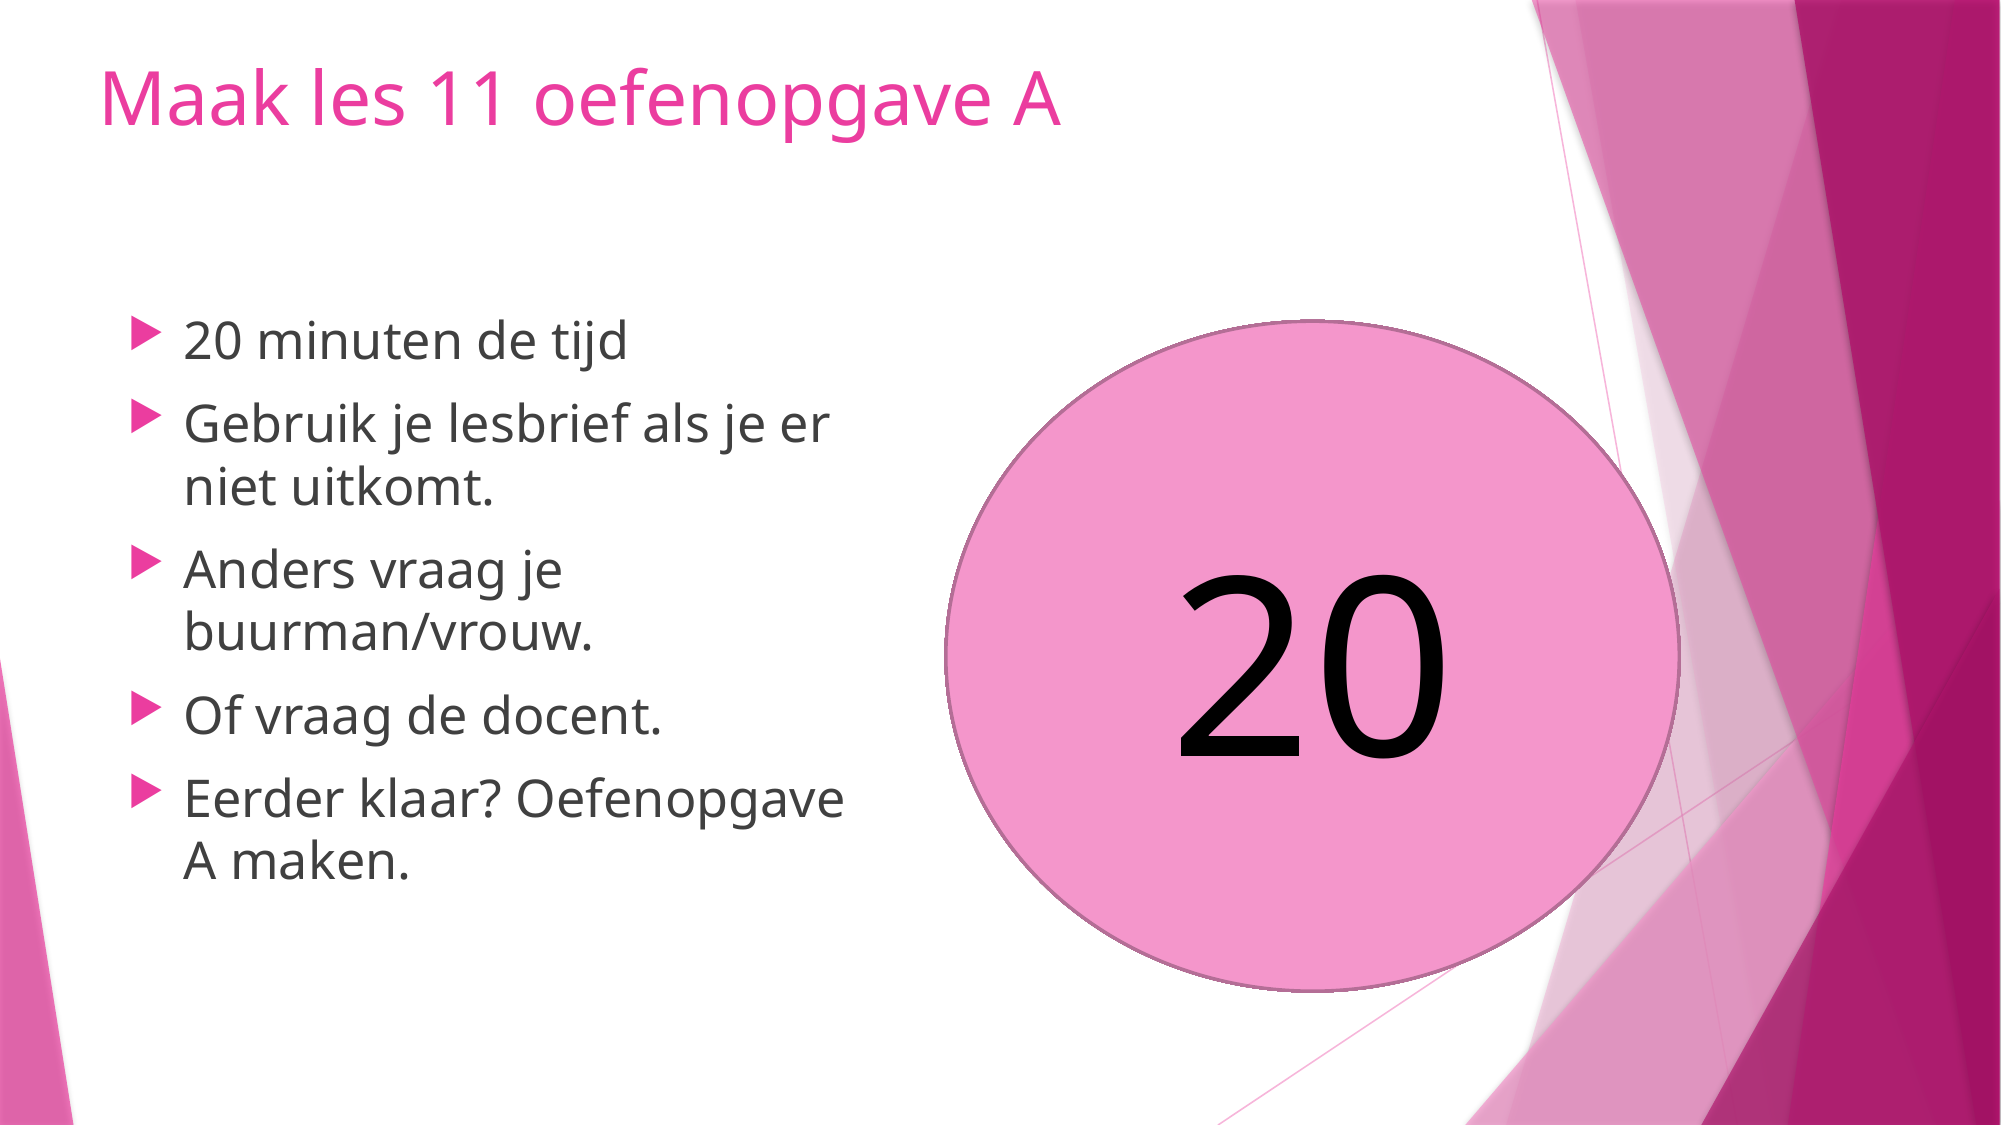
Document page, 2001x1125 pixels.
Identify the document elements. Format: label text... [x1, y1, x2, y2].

title Maak les 11 oefenopgave A [83, 42, 1494, 260]
list 20 minuten de tijd Gebruik je lesbrief als je er niet uitkomt. Anders vraag je buurman/vrouw. Of vraag de docent. Eerder klaar? Oefenopgave A maken. [112, 299, 896, 992]
text_box 20 [944, 319, 1681, 993]
